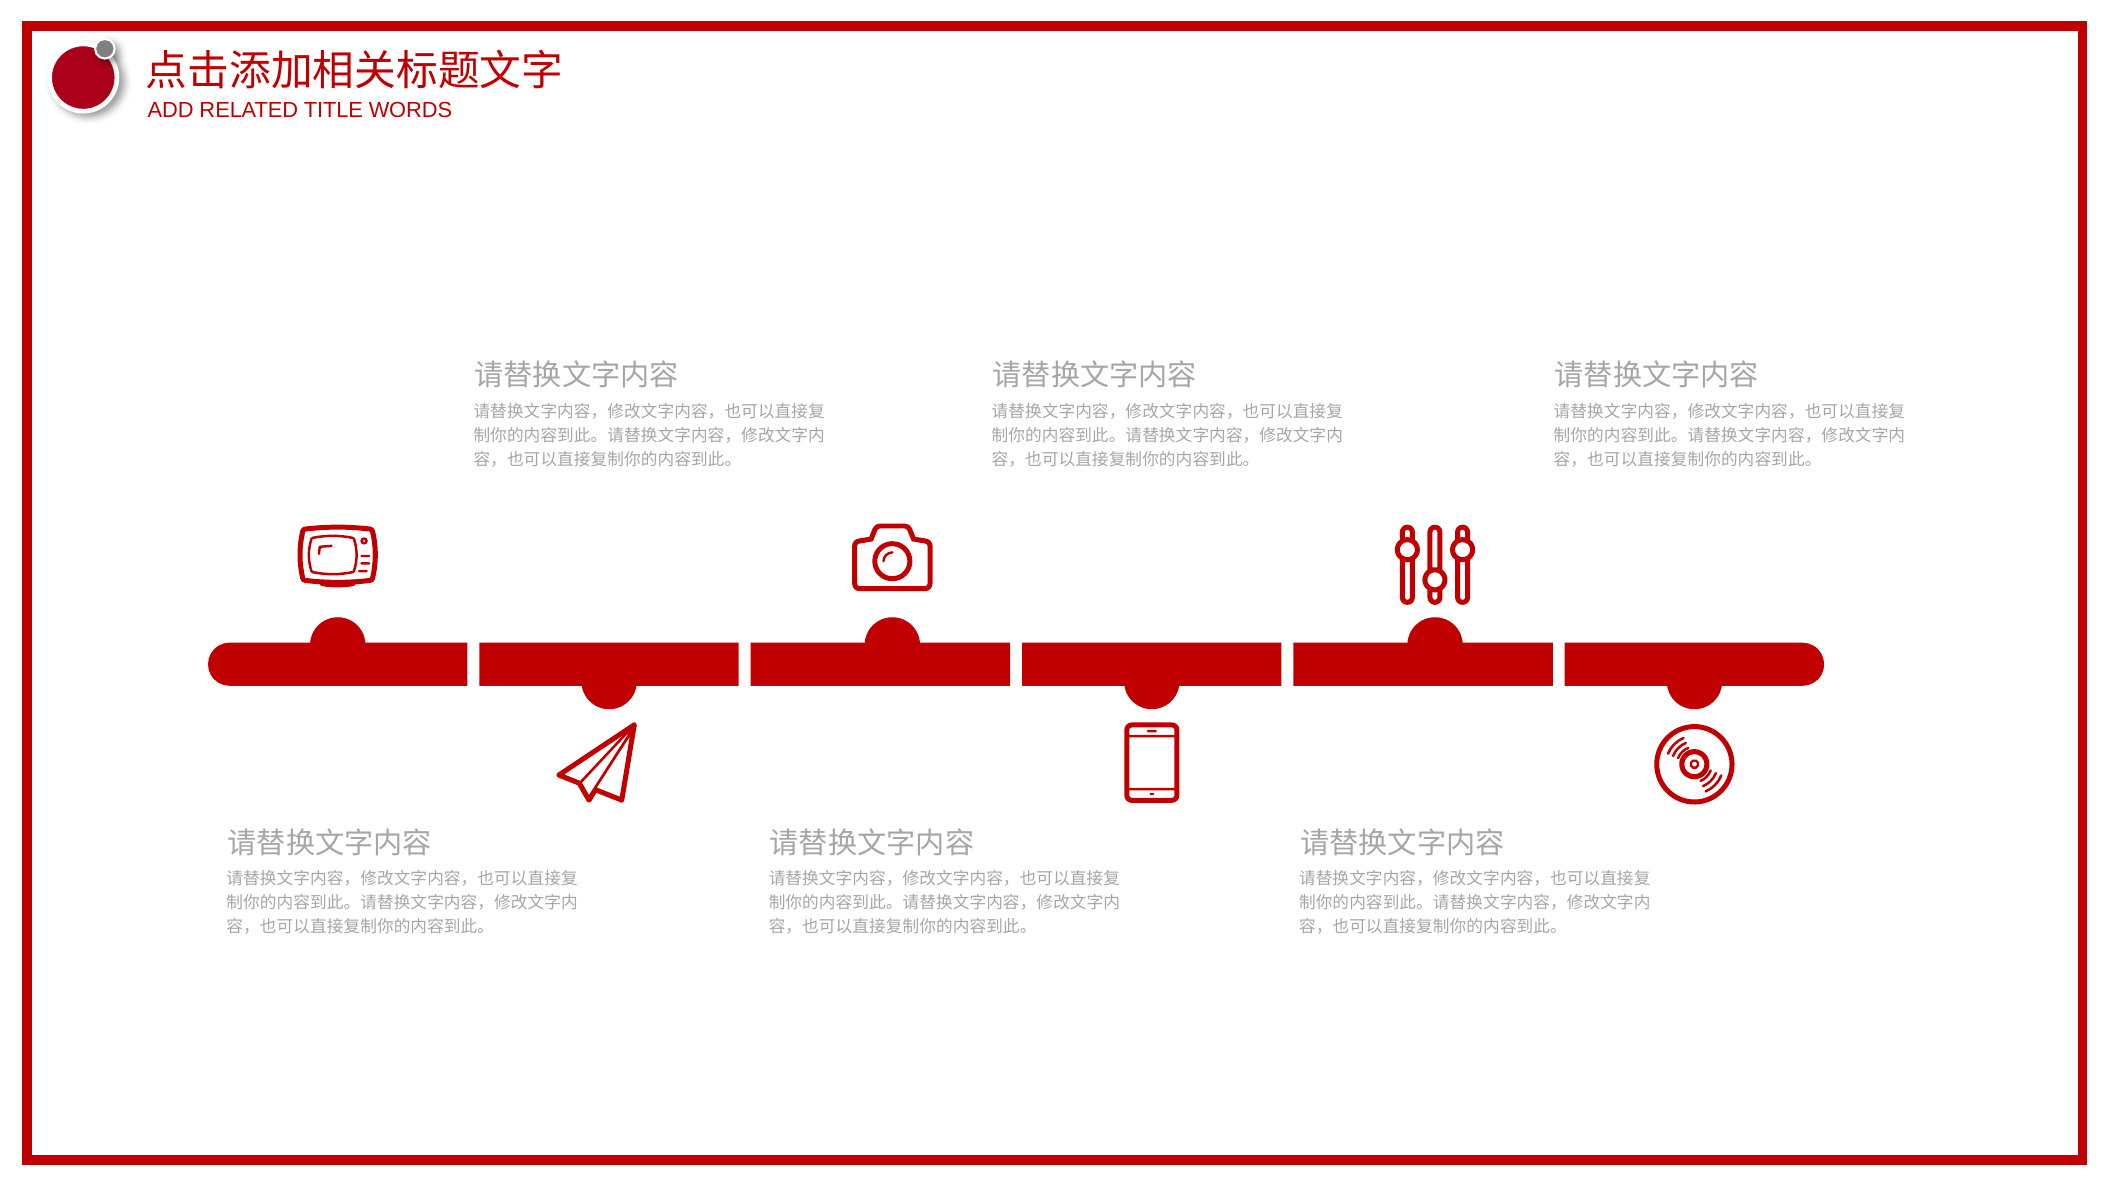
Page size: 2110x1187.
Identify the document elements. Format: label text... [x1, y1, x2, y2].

text_box 请替换文字内容，修改文字内容，也可以直接复制你的内容到此。请替换文字内容，修改文字内容，也可以直接复制你的内容到此。 [976, 389, 1364, 476]
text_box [852, 523, 933, 592]
text_box ADD RELATED TITLE WORDS [147, 96, 453, 123]
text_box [1654, 724, 1735, 805]
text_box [1124, 722, 1180, 803]
text_box 请替换文字内容 [1285, 809, 1520, 867]
text_box 请替换文字内容，修改文字内容，也可以直接复制你的内容到此。请替换文字内容，修改文字内容，也可以直接复制你的内容到此。 [1538, 389, 1927, 476]
text_box 请替换文字内容 [755, 809, 990, 867]
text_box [1394, 524, 1476, 605]
text_box 请替换文字内容 [212, 809, 448, 867]
text_box 请替换文字内容，修改文字内容，也可以直接复制你的内容到此。请替换文字内容，修改文字内容，也可以直接复制你的内容到此。 [1284, 856, 1672, 944]
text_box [479, 642, 739, 710]
text_box 点击添加相关标题文字 [145, 43, 564, 95]
text_box [556, 722, 637, 803]
text_box 请替换文字内容 [977, 341, 1213, 399]
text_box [207, 617, 468, 686]
text_box 请替换文字内容，修改文字内容，也可以直接复制你的内容到此。请替换文字内容，修改文字内容，也可以直接复制你的内容到此。 [211, 856, 599, 944]
text_box 请替换文字内容，修改文字内容，也可以直接复制你的内容到此。请替换文字内容，修改文字内容，也可以直接复制你的内容到此。 [754, 856, 1142, 944]
text_box [94, 37, 116, 60]
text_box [1293, 617, 1553, 686]
text_box 请替换文字内容 [459, 341, 695, 399]
text_box [48, 42, 118, 113]
text_box 请替换文字内容，修改文字内容，也可以直接复制你的内容到此。请替换文字内容，修改文字内容，也可以直接复制你的内容到此。 [458, 389, 846, 476]
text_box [297, 524, 378, 588]
text_box 请替换文字内容 [1539, 341, 1775, 399]
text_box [750, 617, 1011, 686]
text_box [1022, 642, 1282, 710]
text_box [1564, 642, 1825, 710]
